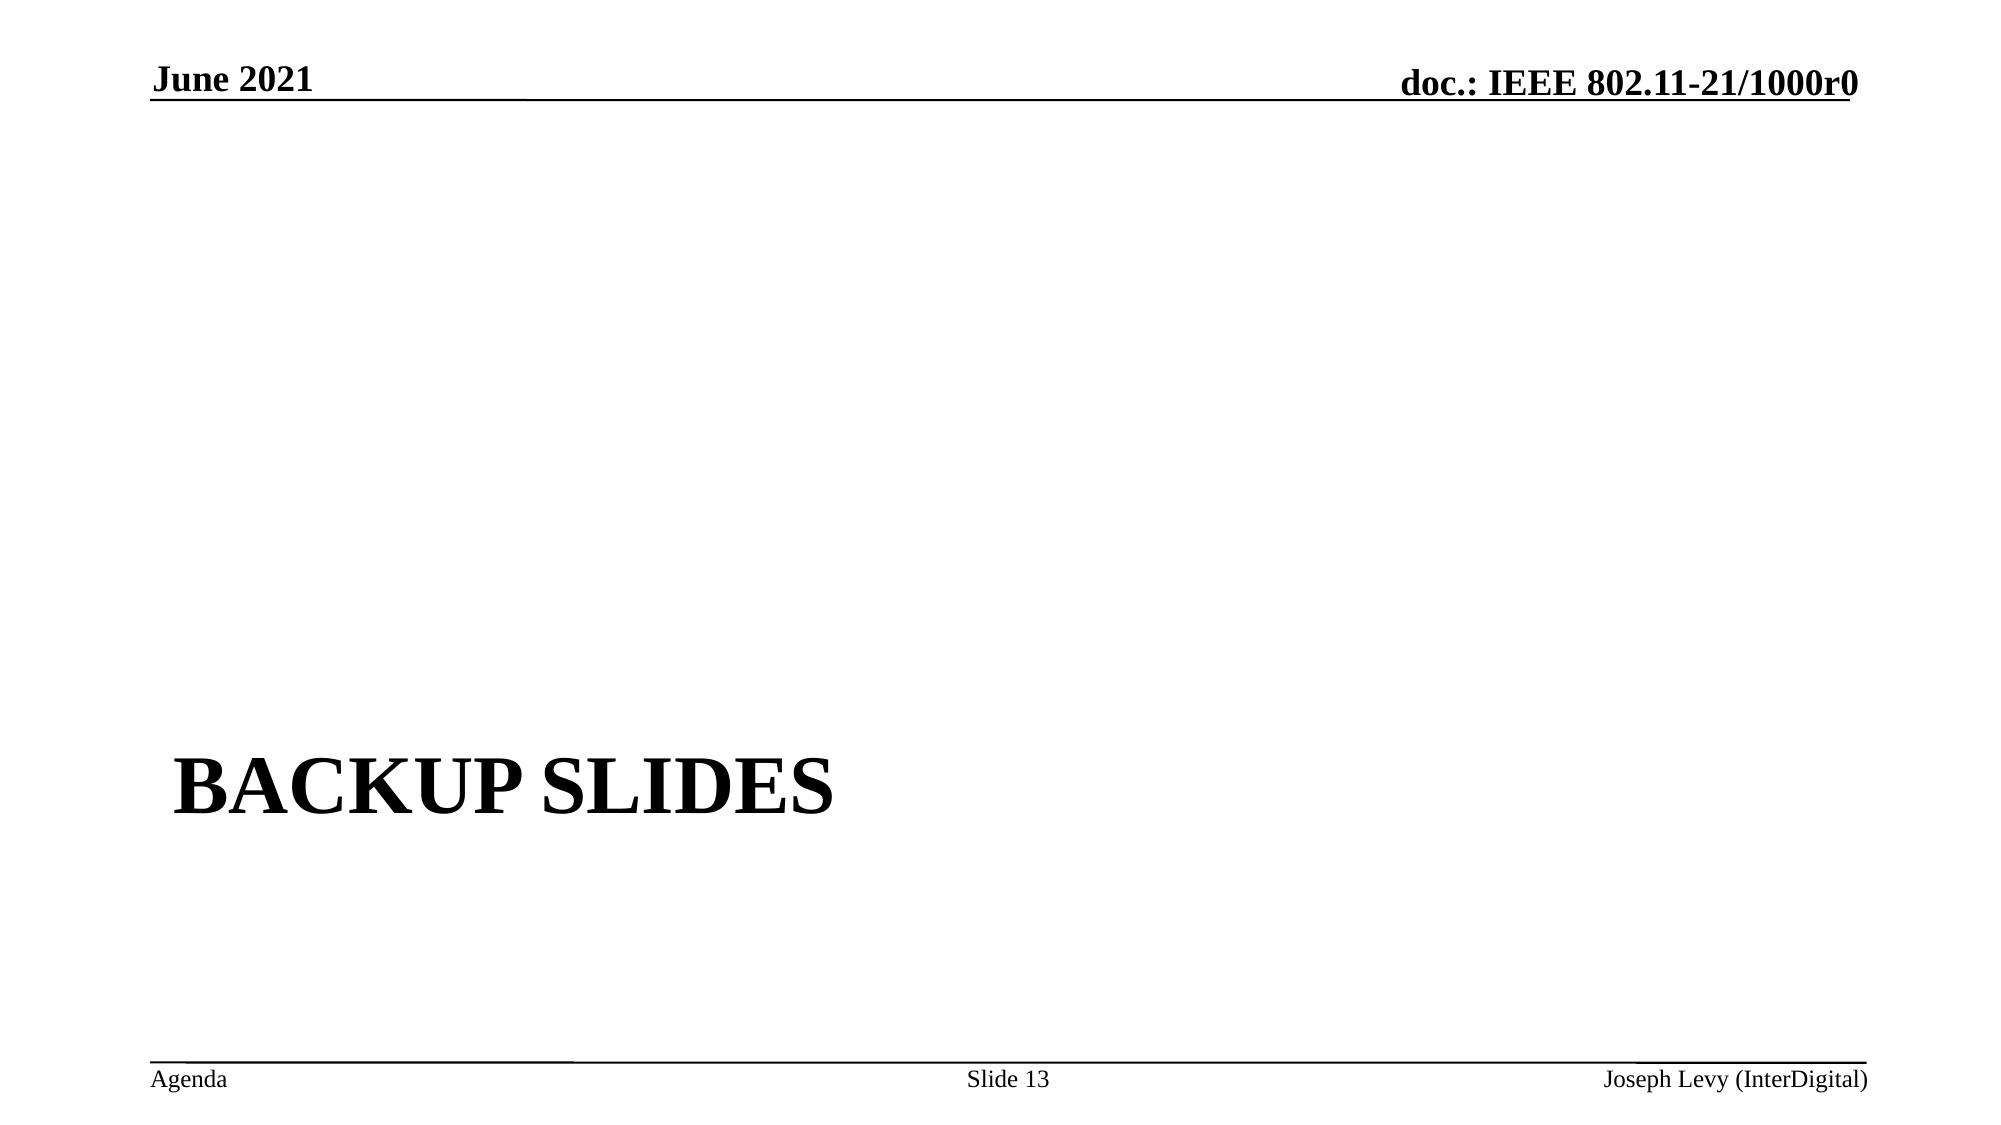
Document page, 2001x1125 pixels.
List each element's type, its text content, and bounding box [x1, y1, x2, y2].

footer Joseph Levy (InterDigital) [1171, 1061, 1869, 1093]
title Backup slides [157, 722, 1859, 947]
slide_number Slide 13 [950, 1061, 1067, 1123]
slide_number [152, 54, 563, 100]
